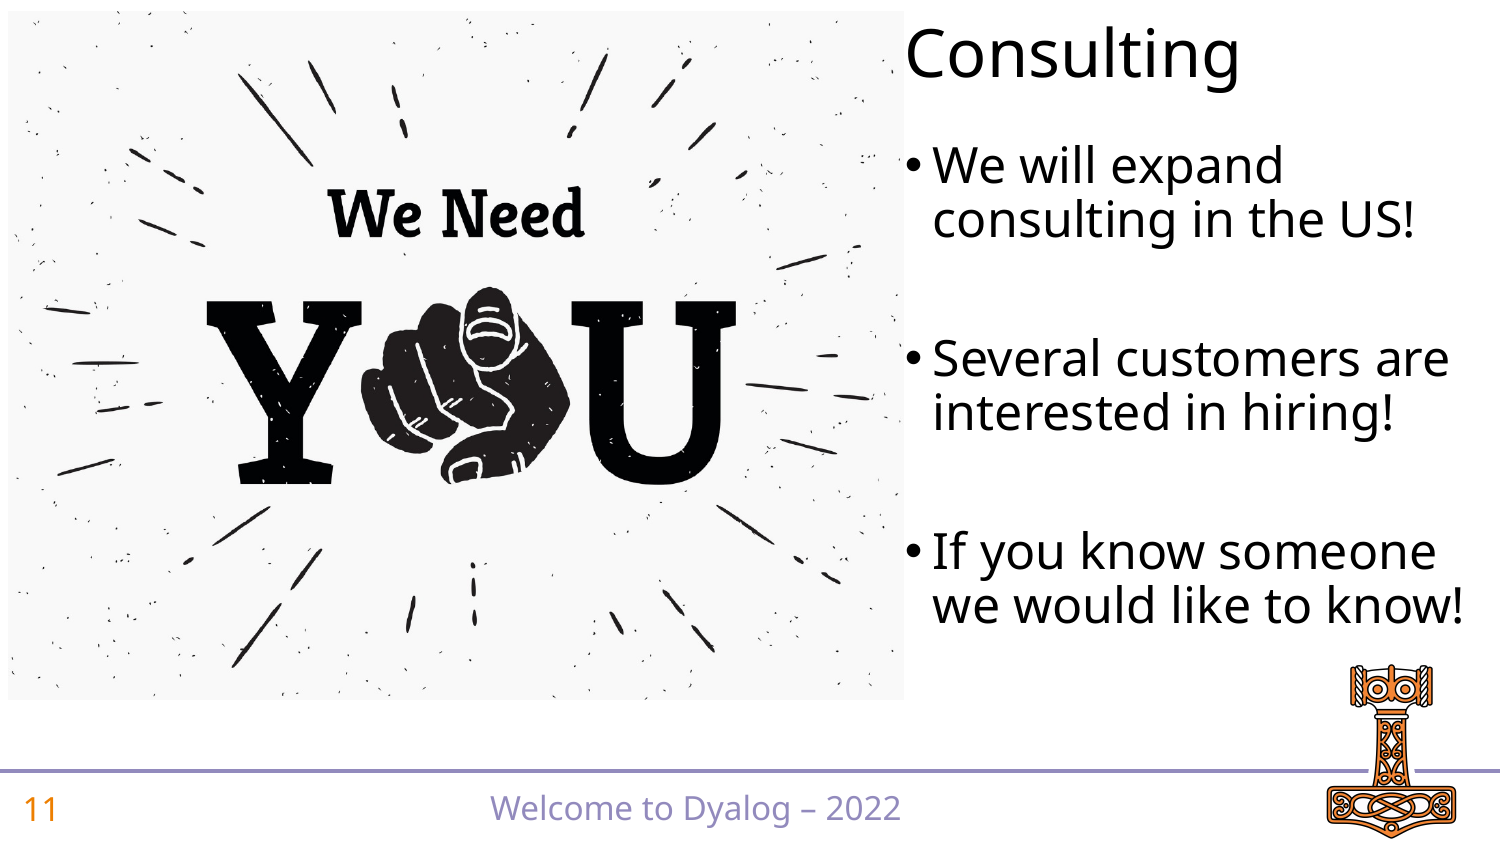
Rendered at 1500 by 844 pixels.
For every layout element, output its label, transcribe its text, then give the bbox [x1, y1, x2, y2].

picture [1320, 760, 1461, 844]
title Consulting [904, 11, 1397, 100]
list We will expand consulting in the US! Several customers are interested in hiring! If you know someone we would like to know! [889, 132, 1492, 760]
picture [8, 11, 904, 700]
